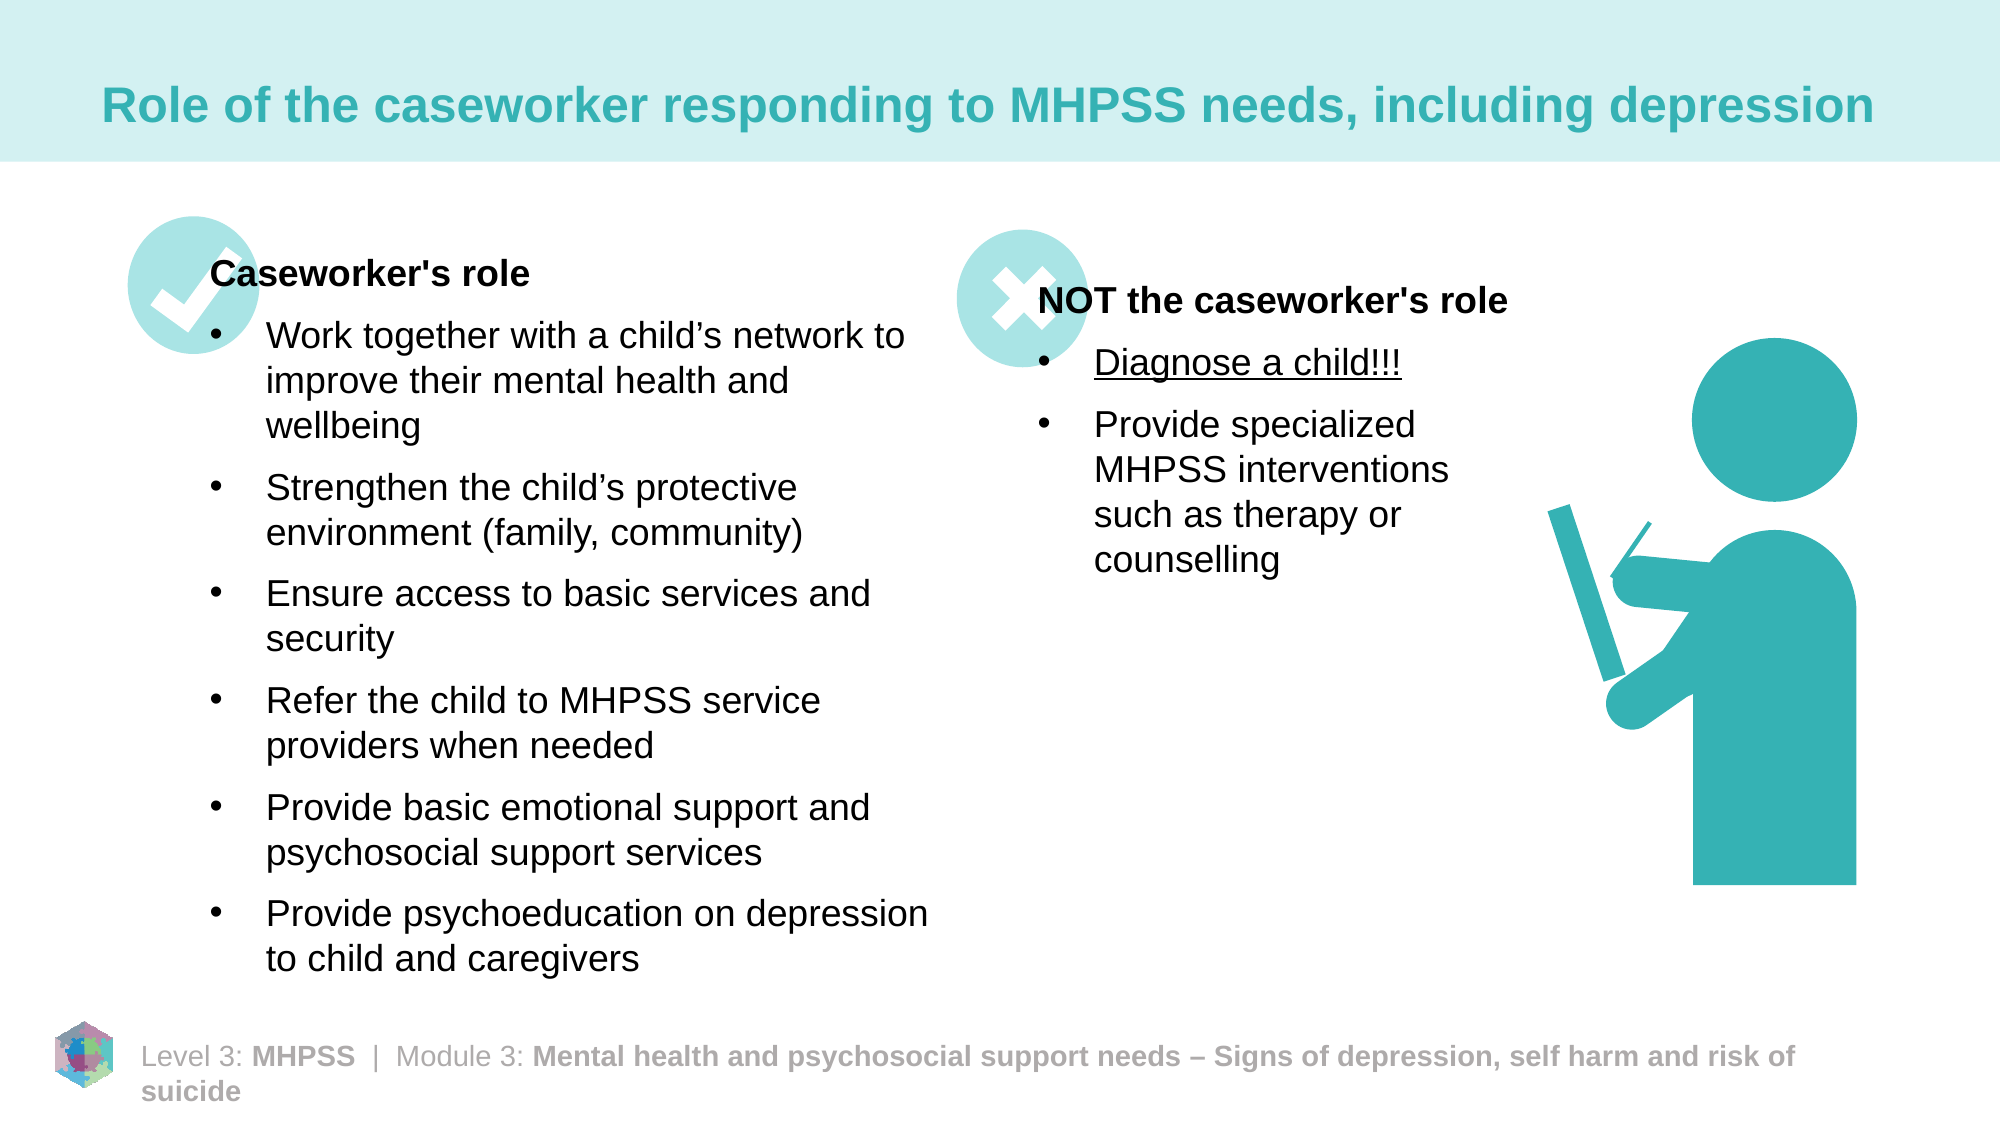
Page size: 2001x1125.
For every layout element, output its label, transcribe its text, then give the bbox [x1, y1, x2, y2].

picture [55, 1021, 113, 1088]
title Role of the caseworker responding to MHPSS needs, including depression [40, 35, 1937, 179]
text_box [955, 229, 1093, 368]
text_box NOT the caseworker's role Diagnose a child!!! Provide specialized MHPSS interventions such as therapy or counselling [1022, 268, 1530, 588]
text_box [127, 215, 260, 355]
text_box Caseworker's role Work together with a child’s network to improve their mental health and wellbeing Strengthen the child’s protective environment (family, community) Ensure access to basic services and security Refer the child to MHPSS service providers when needed Provide basic emotional support and psychosocial support services Provide psychoeducation on depression to child and caregivers [194, 241, 970, 987]
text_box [1546, 337, 1858, 886]
